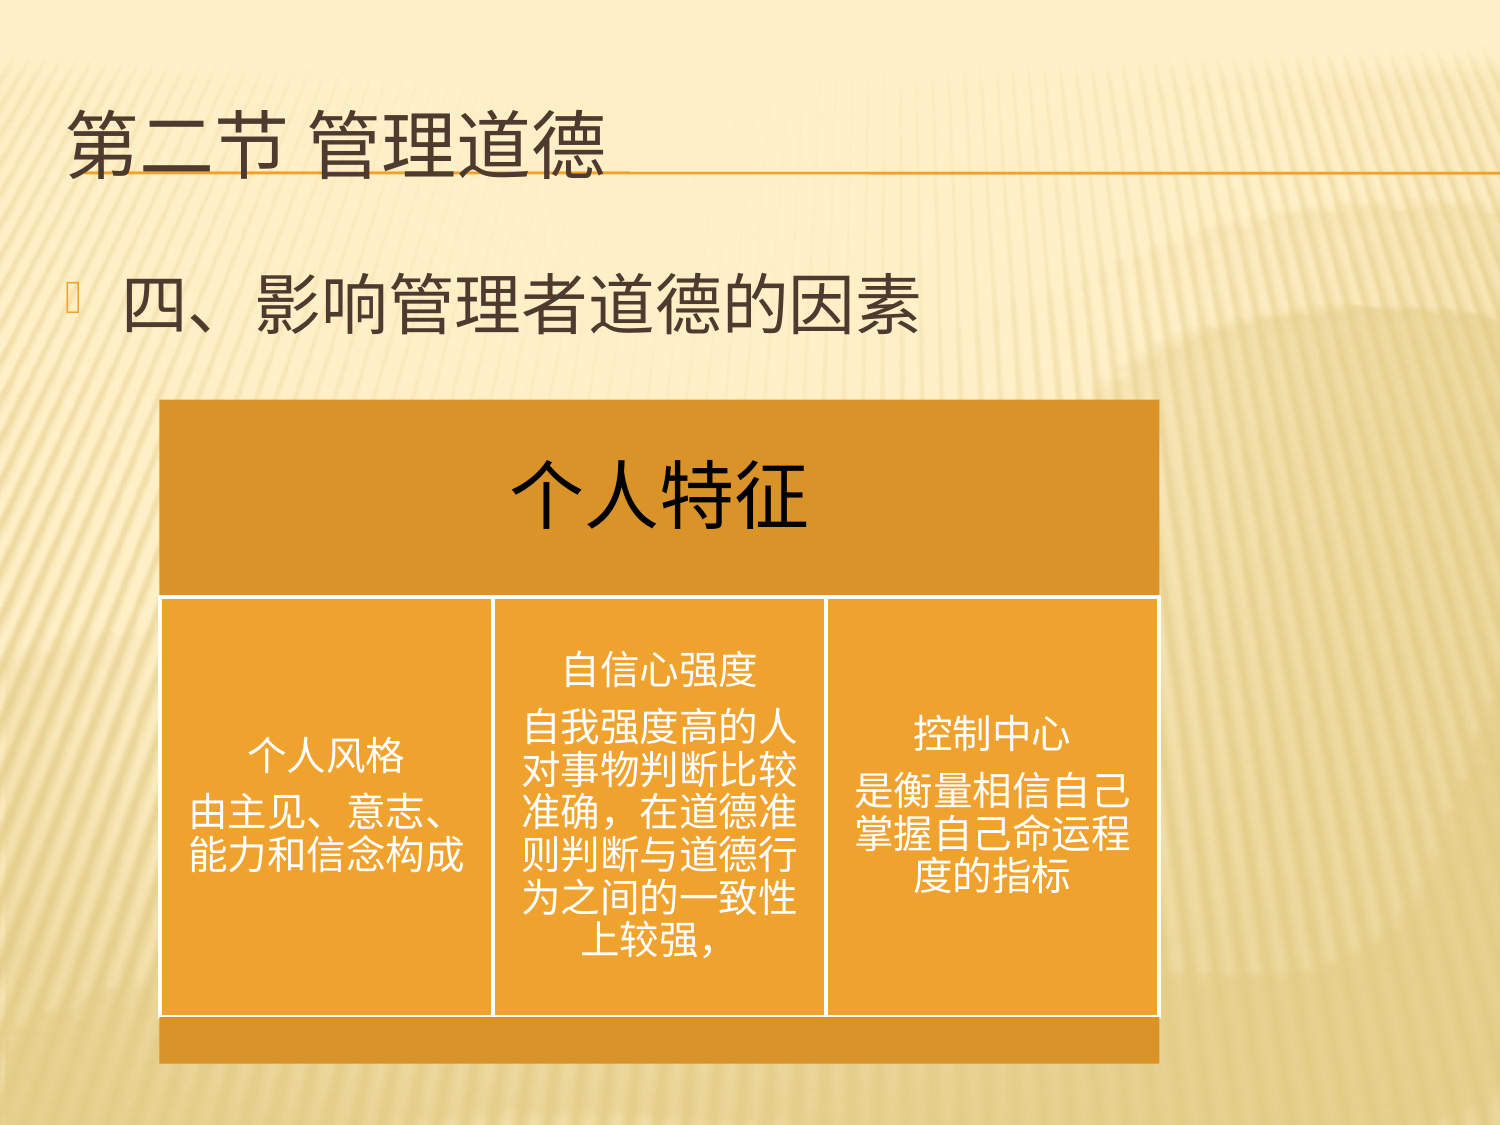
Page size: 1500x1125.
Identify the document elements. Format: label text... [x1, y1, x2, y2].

title 第二节 管理道德 [50, 75, 1475, 213]
list 四、影响管理者道德的因素 [49, 254, 1476, 998]
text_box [159, 396, 1160, 1065]
